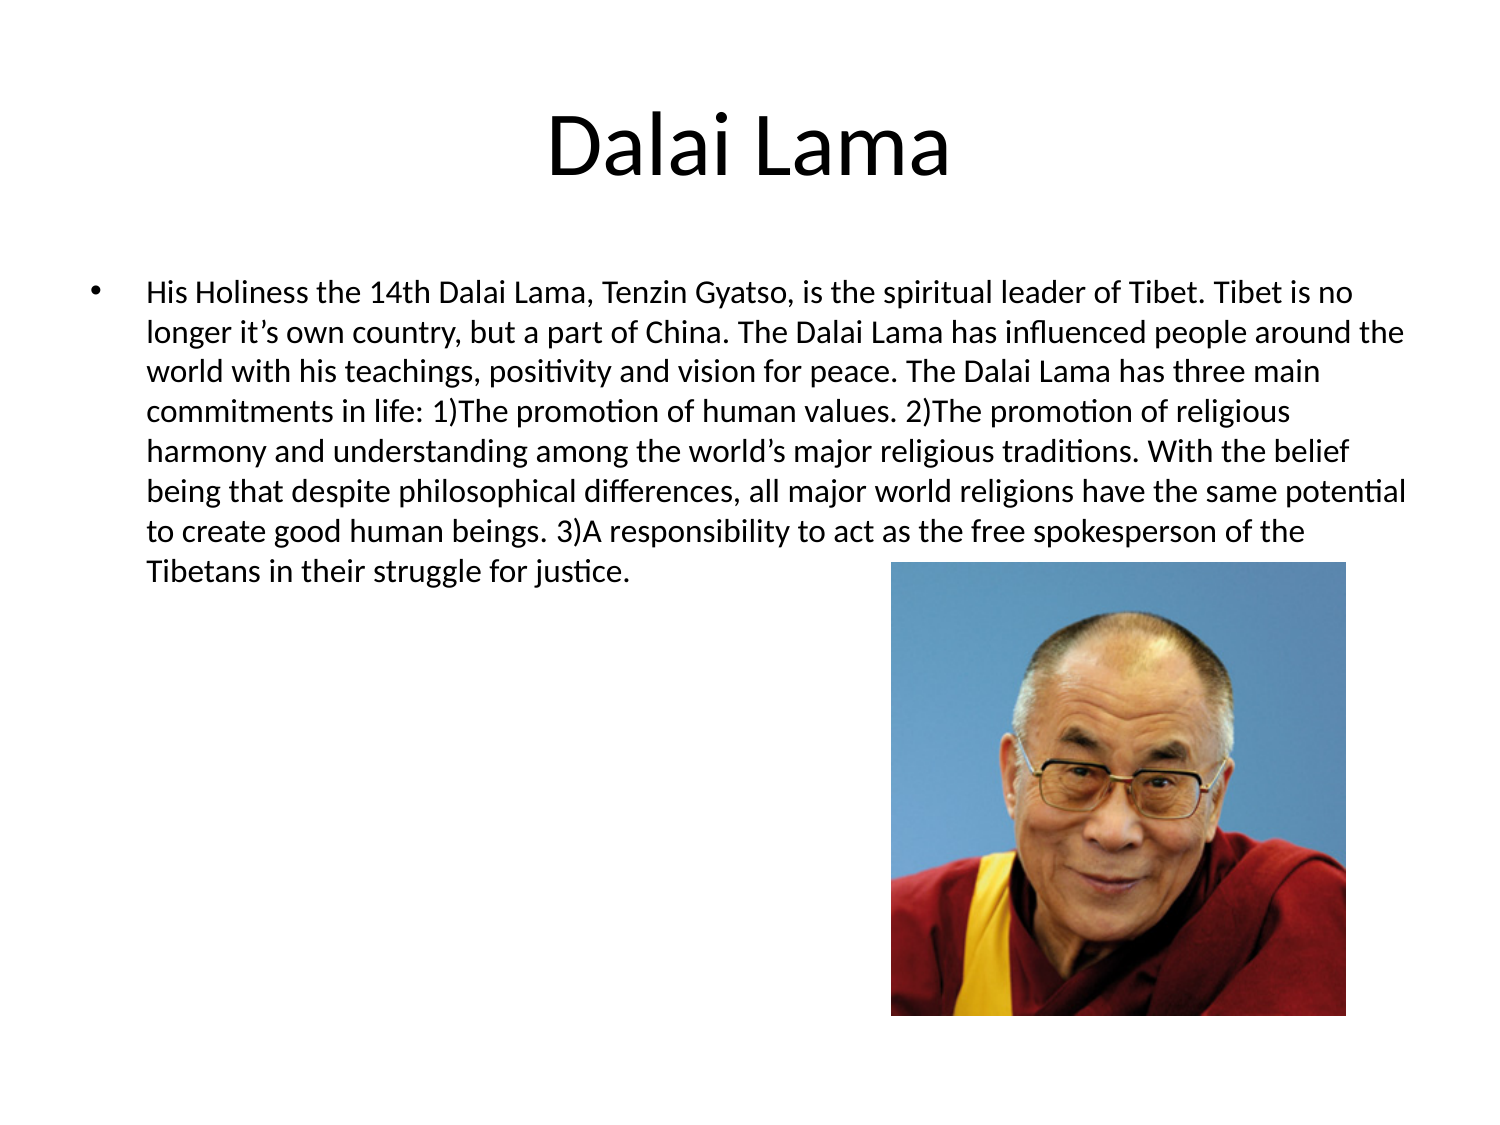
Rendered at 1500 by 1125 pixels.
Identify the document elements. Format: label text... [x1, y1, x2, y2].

picture [891, 562, 1346, 1017]
title Dalai Lama [75, 45, 1425, 233]
list His Holiness the 14th Dalai Lama, Tenzin Gyatso, is the spiritual leader of Tibet. Tibet is no longer it’s own country, but a part of China. The Dalai Lama has influenced people around the world with his teachings, positivity and vision for peace. The Dalai Lama has three main commitments in life: 1)The promotion of human values. 2)The promotion of religious harmony and understanding among the world’s major religious traditions. With the belief being that despite philosophical differences, all major world religions have the same potential to create good human beings. 3)A responsibility to act as the free spokesperson of the Tibetans in their struggle for justice. [75, 262, 1425, 1005]
